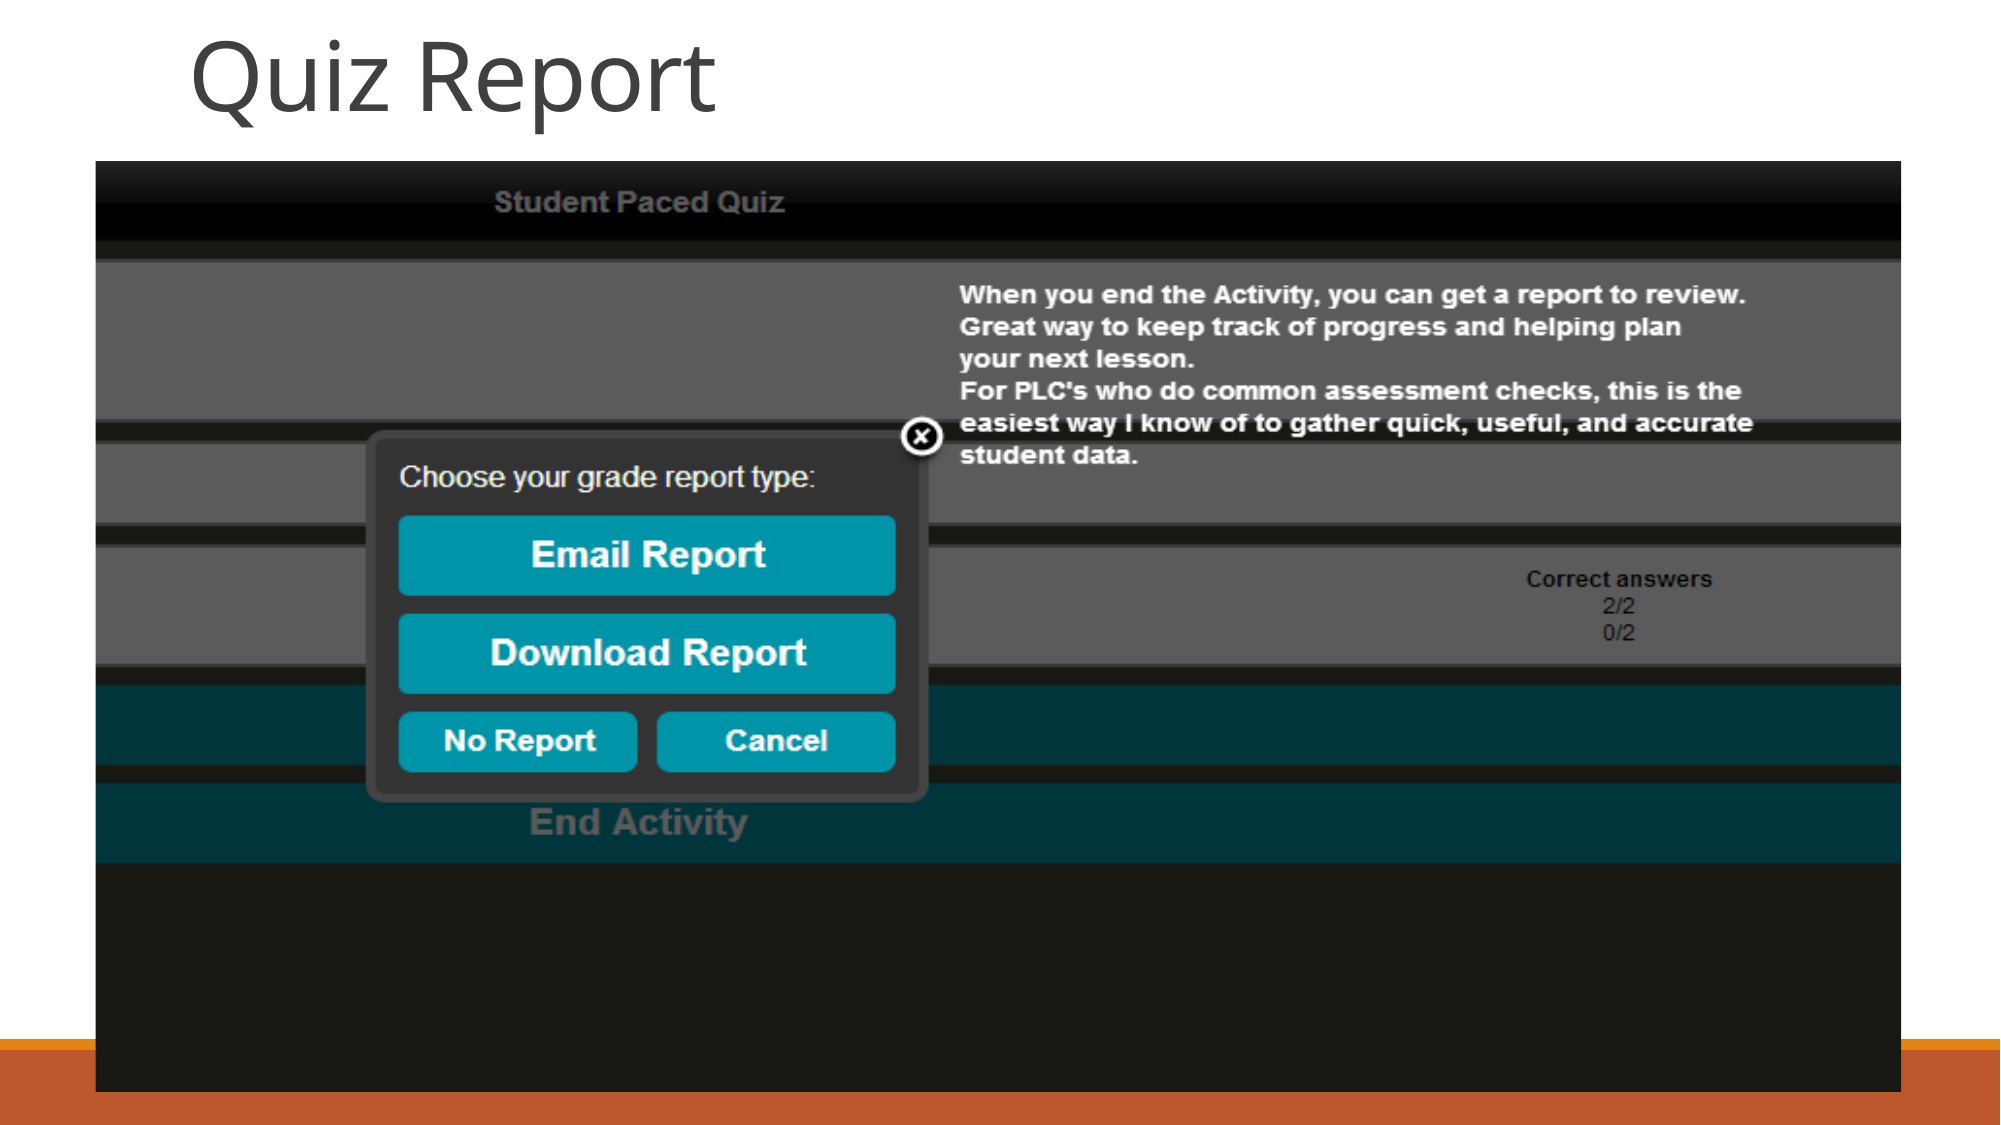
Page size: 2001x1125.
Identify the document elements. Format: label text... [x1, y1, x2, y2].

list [95, 160, 1902, 1092]
title Quiz Report [173, 24, 1824, 139]
